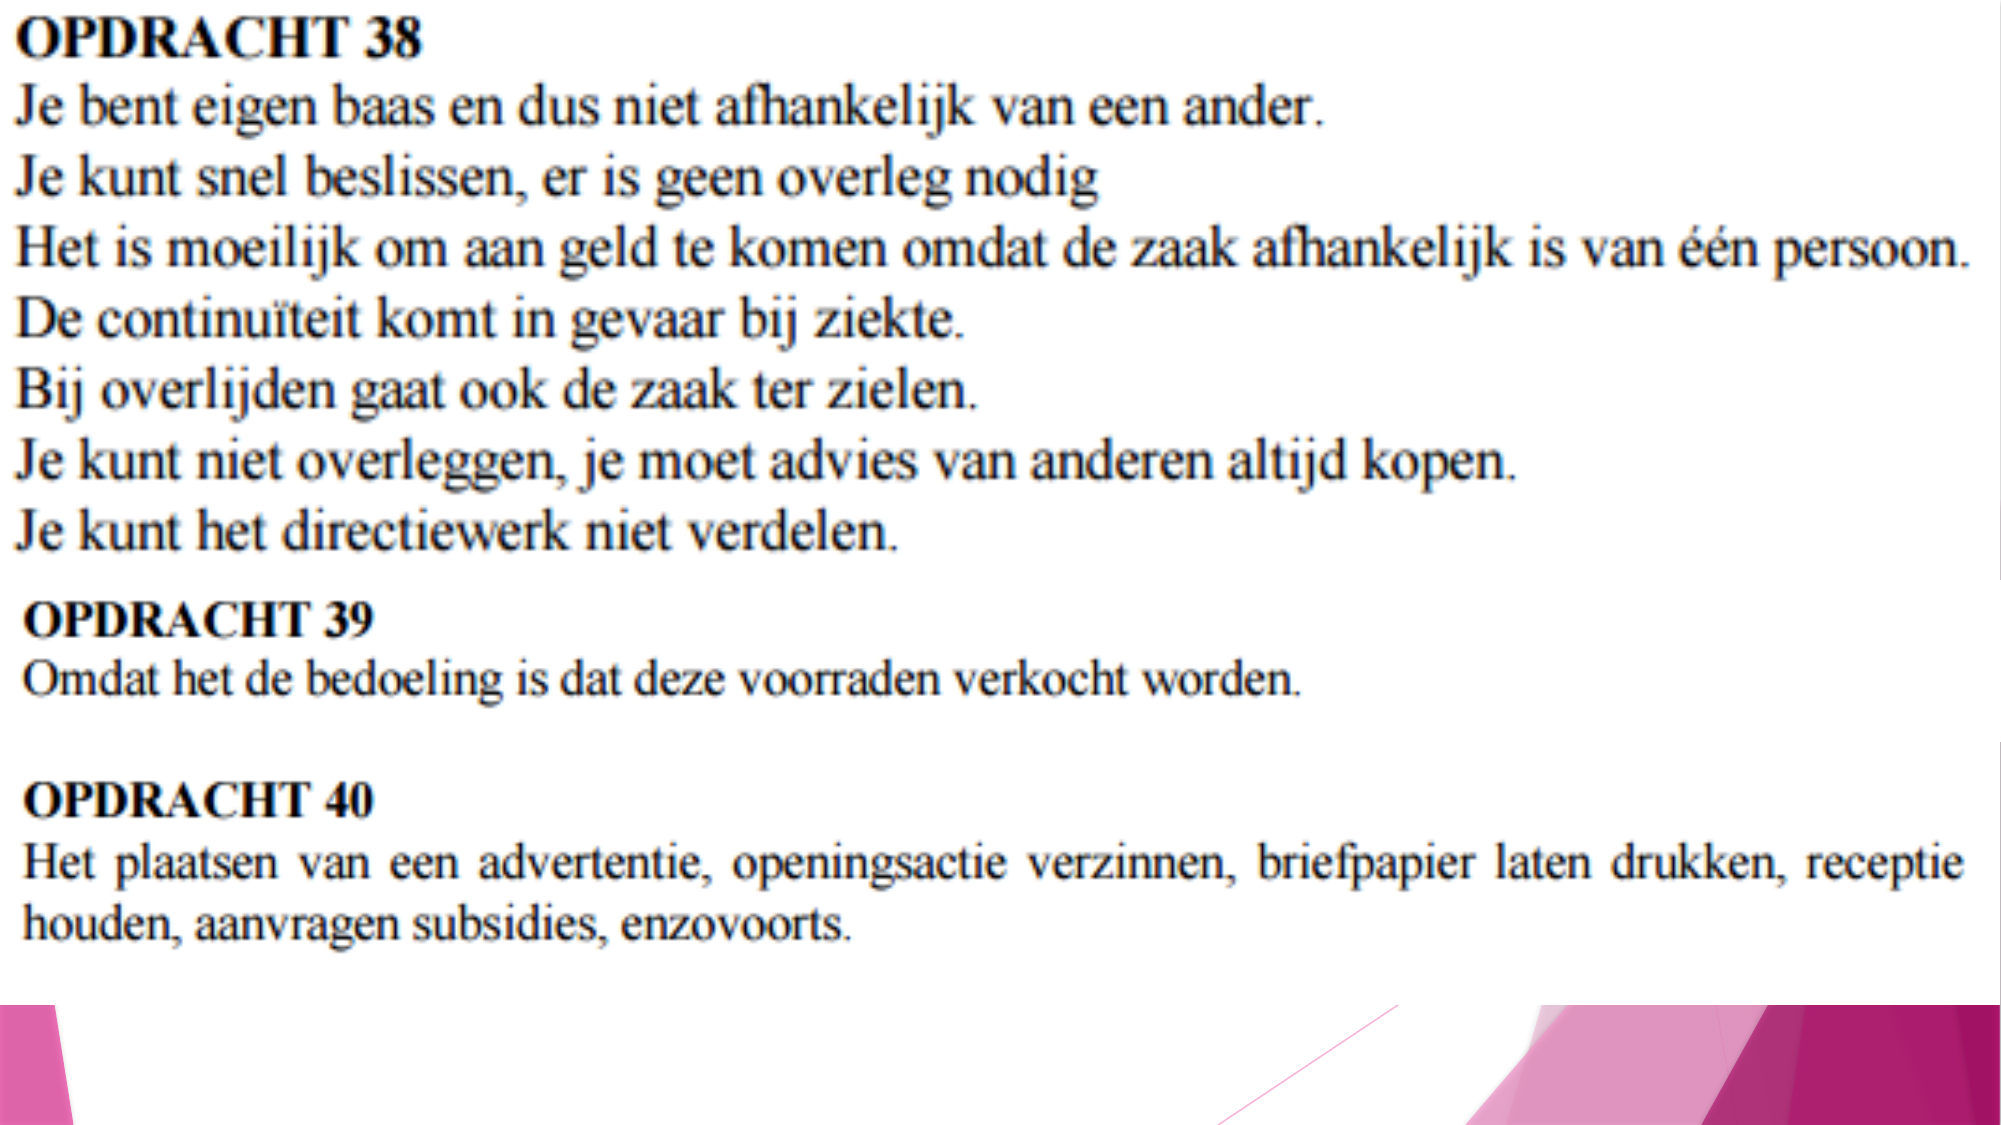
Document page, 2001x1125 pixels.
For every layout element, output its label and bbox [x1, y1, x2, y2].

picture [0, 0, 2001, 1006]
